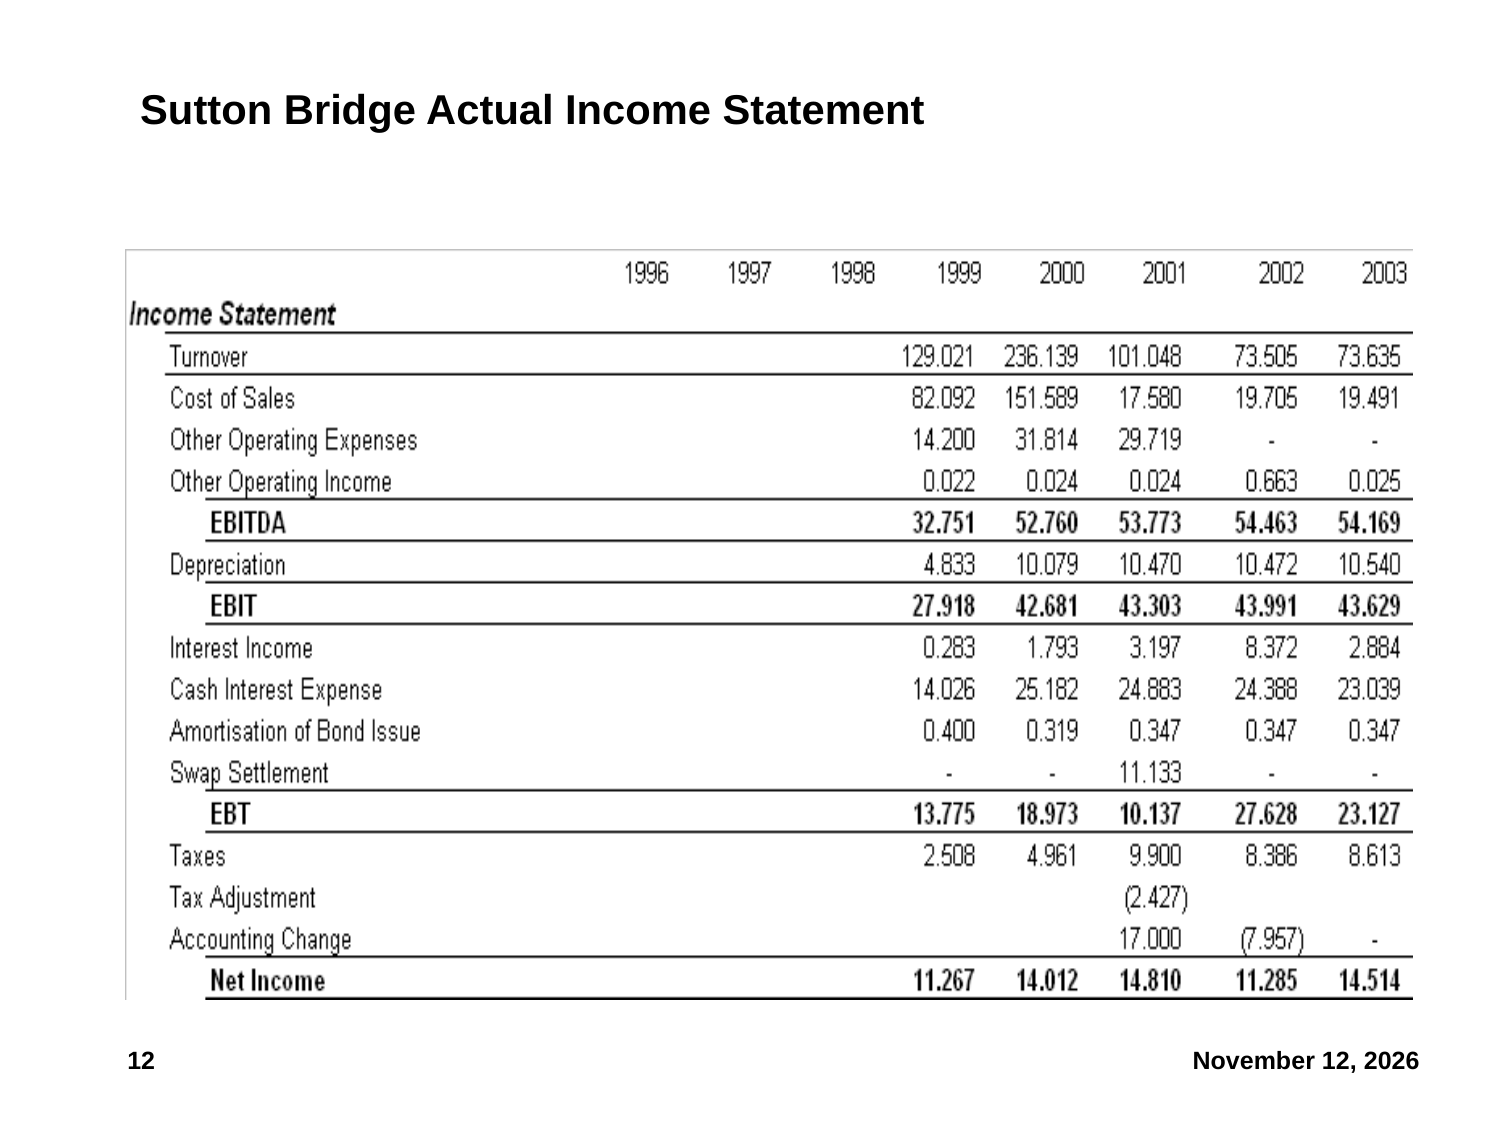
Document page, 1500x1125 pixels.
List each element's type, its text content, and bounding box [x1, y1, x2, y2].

title Sutton Bridge Actual Income Statement [124, 74, 1376, 226]
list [124, 249, 1413, 1001]
